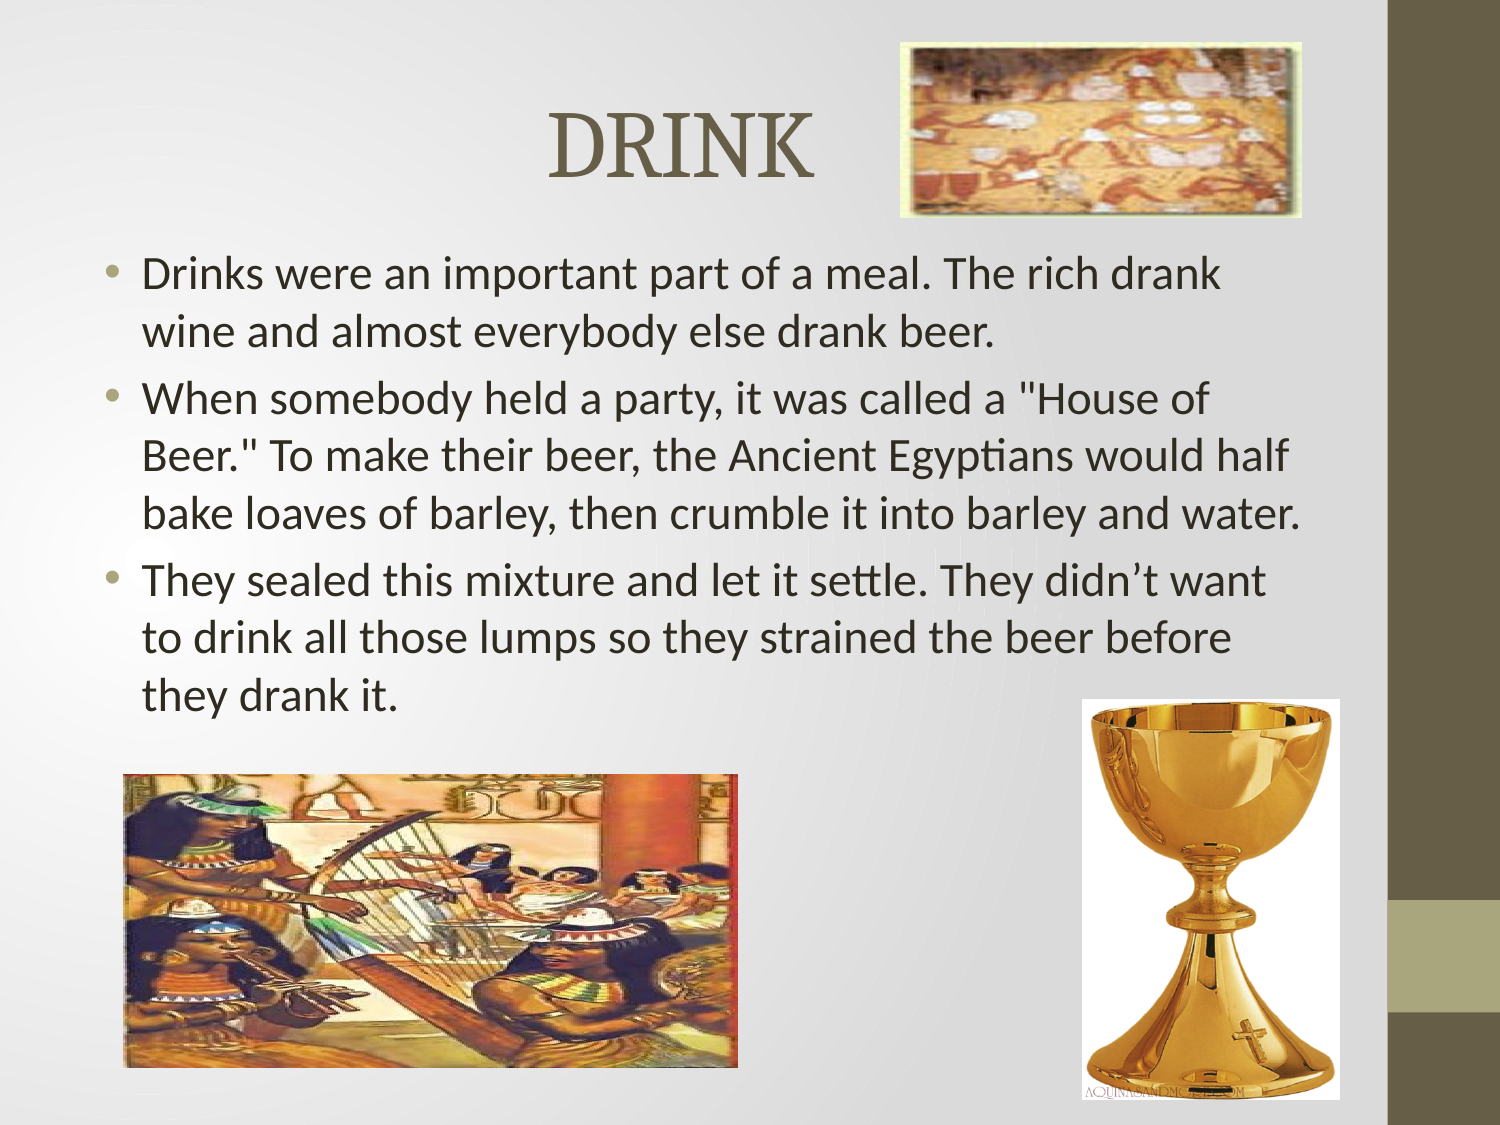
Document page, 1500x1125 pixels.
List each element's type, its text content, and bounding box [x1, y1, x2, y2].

list Drinks were an important part of a meal. The rich drank wine and almost everybody else drank beer. When somebody held a party, it was called a "House of Beer." To make their beer, the Ancient Egyptians would half bake loaves of barley, then crumble it into barley and water. They sealed this mixture and let it settle. They didn’t want to drink all those lumps so they strained the beer before they drank it. [70, 234, 1321, 1022]
picture [122, 774, 738, 1069]
picture [1081, 699, 1340, 1101]
title DRINK [75, 45, 1325, 233]
picture [899, 41, 1303, 218]
